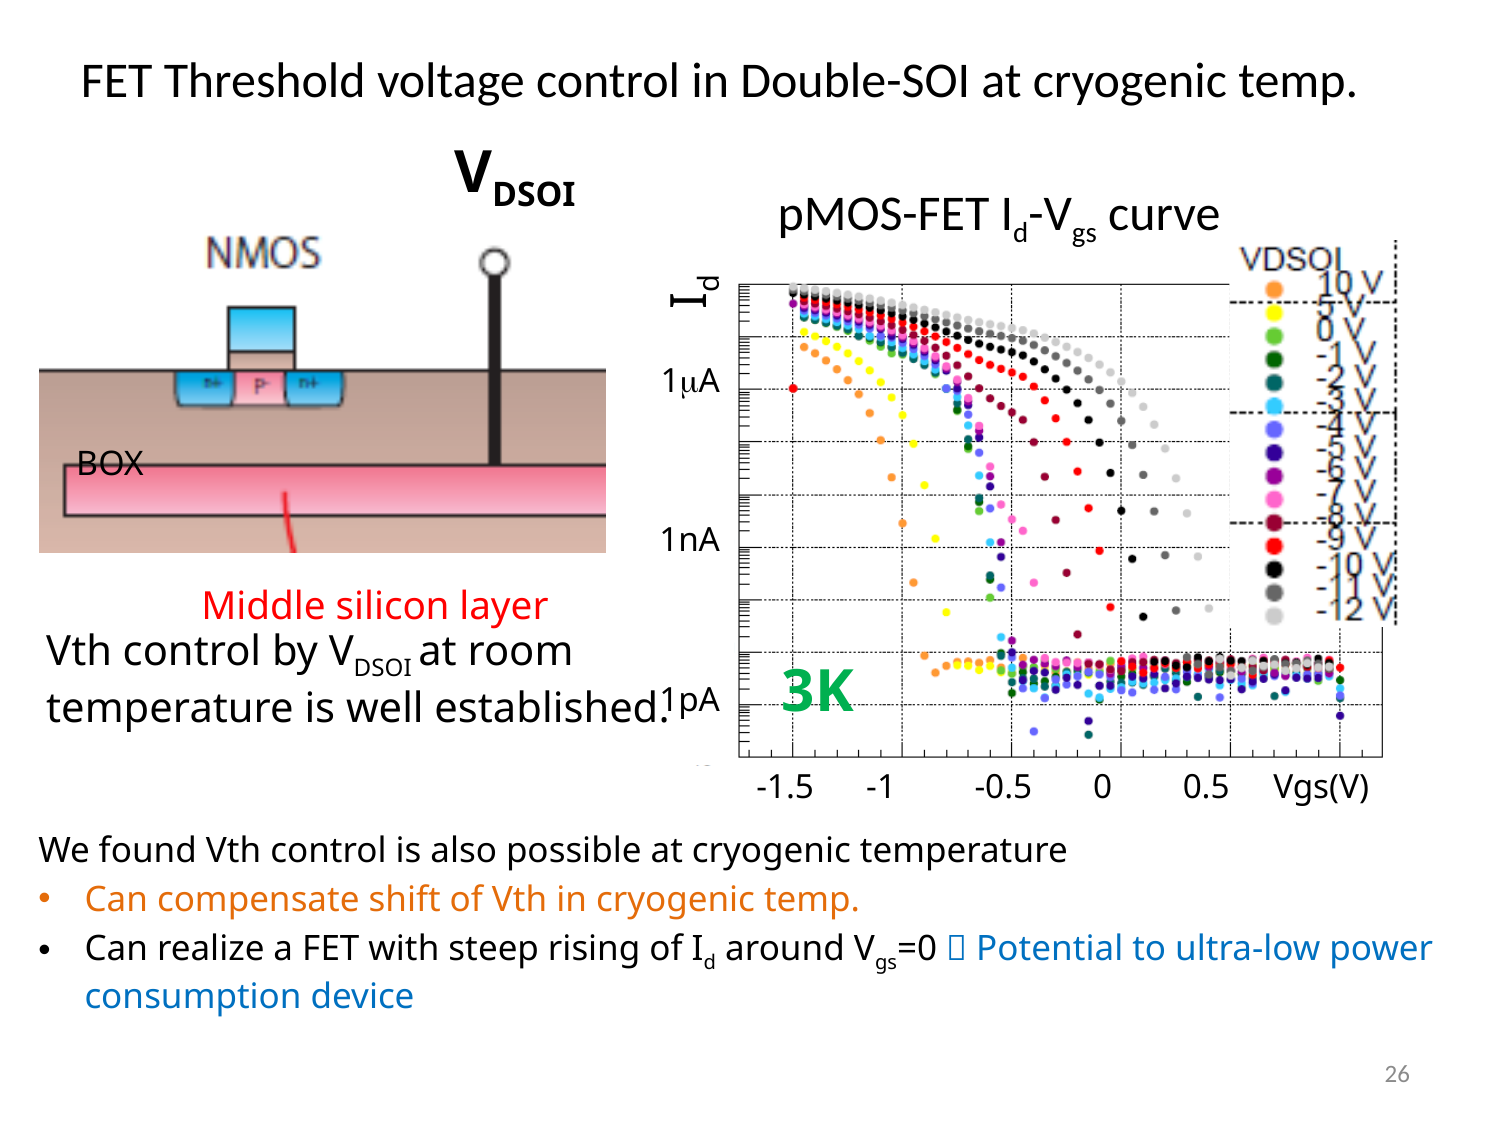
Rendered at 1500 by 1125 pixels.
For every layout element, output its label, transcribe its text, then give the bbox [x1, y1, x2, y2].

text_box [23, 120, 609, 598]
title FET Threshold voltage control in Double-SOI at cryogenic temp. [17, 17, 1422, 138]
slide_number 26 [1074, 1042, 1425, 1103]
list We found Vth control is also possible at cryogenic temperature Can compensate shift of Vth in cryogenic temp. Can realize a FET with steep rising of Id around Vgs=0  Potential to ultra-low power consumption device [23, 820, 1469, 1024]
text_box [643, 172, 1435, 814]
text_box Vth control by VDSOI at room temperature is well established. [31, 616, 643, 821]
